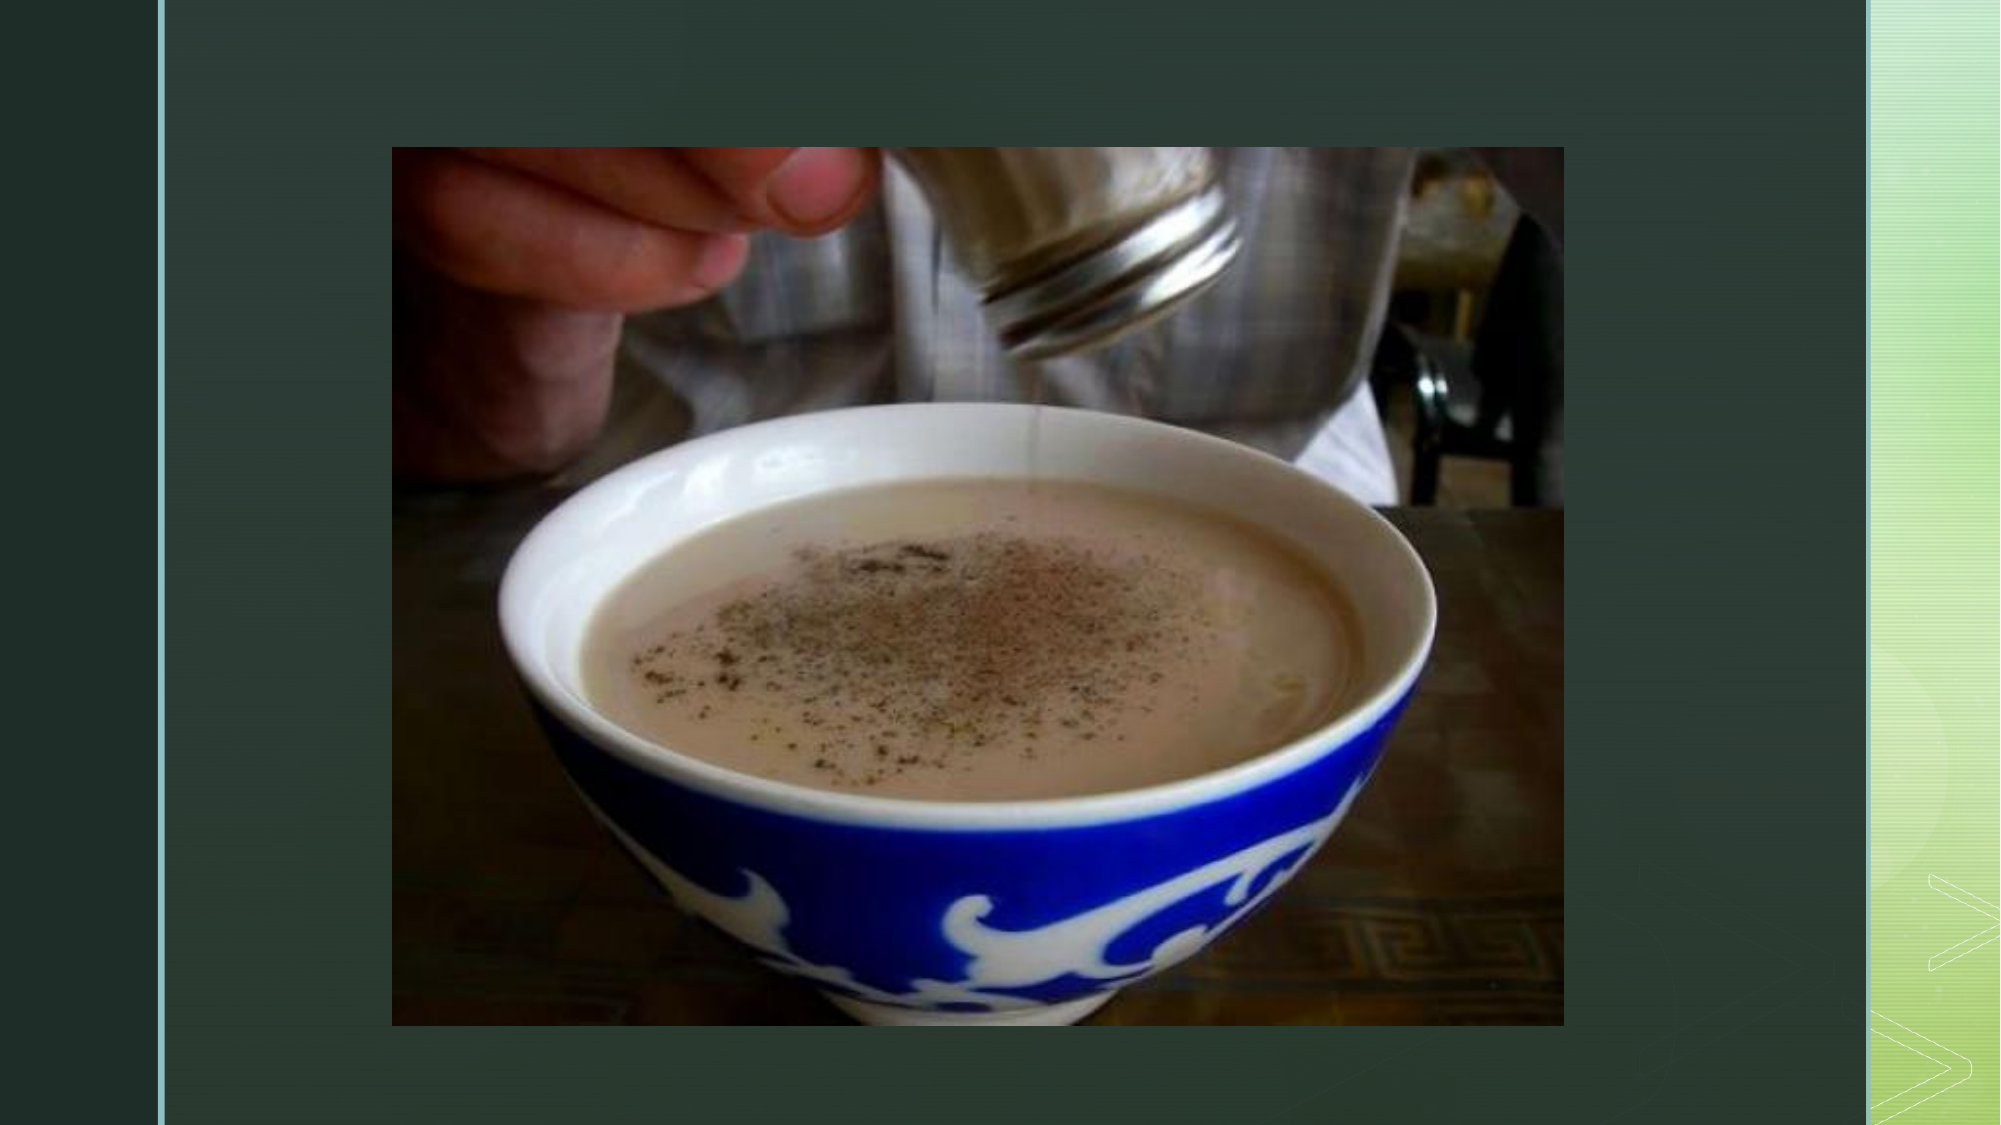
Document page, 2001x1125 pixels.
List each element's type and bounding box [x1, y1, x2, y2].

picture [392, 147, 1564, 1027]
picture [1871, 0, 2001, 1125]
